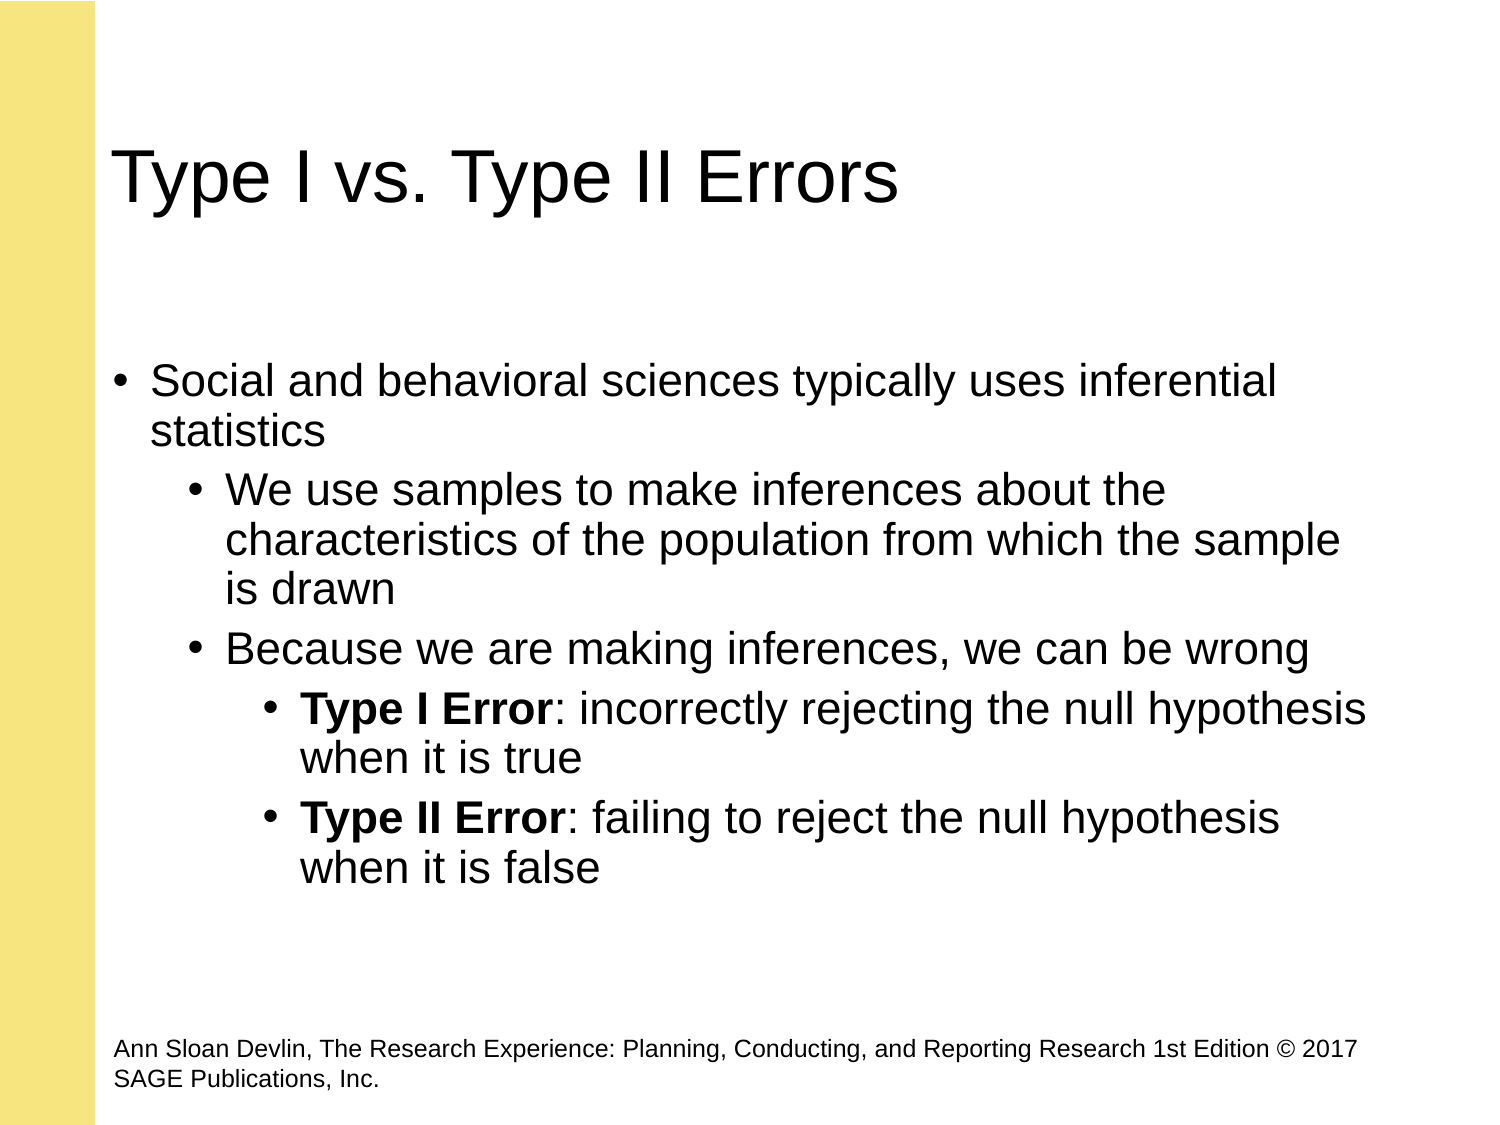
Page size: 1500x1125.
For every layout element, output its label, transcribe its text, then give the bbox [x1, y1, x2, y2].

picture [0, 1, 96, 1125]
list Social and behavioral sciences typically uses inferential statistics We use samples to make inferences about the characteristics of the population from which the sample is drawn Because we are making inferences, we can be wrong Type I Error: incorrectly rejecting the null hypothesis when it is true Type II Error: failing to reject the null hypothesis when it is false [97, 349, 1384, 919]
title Type I vs. Type II Errors [94, 115, 945, 242]
